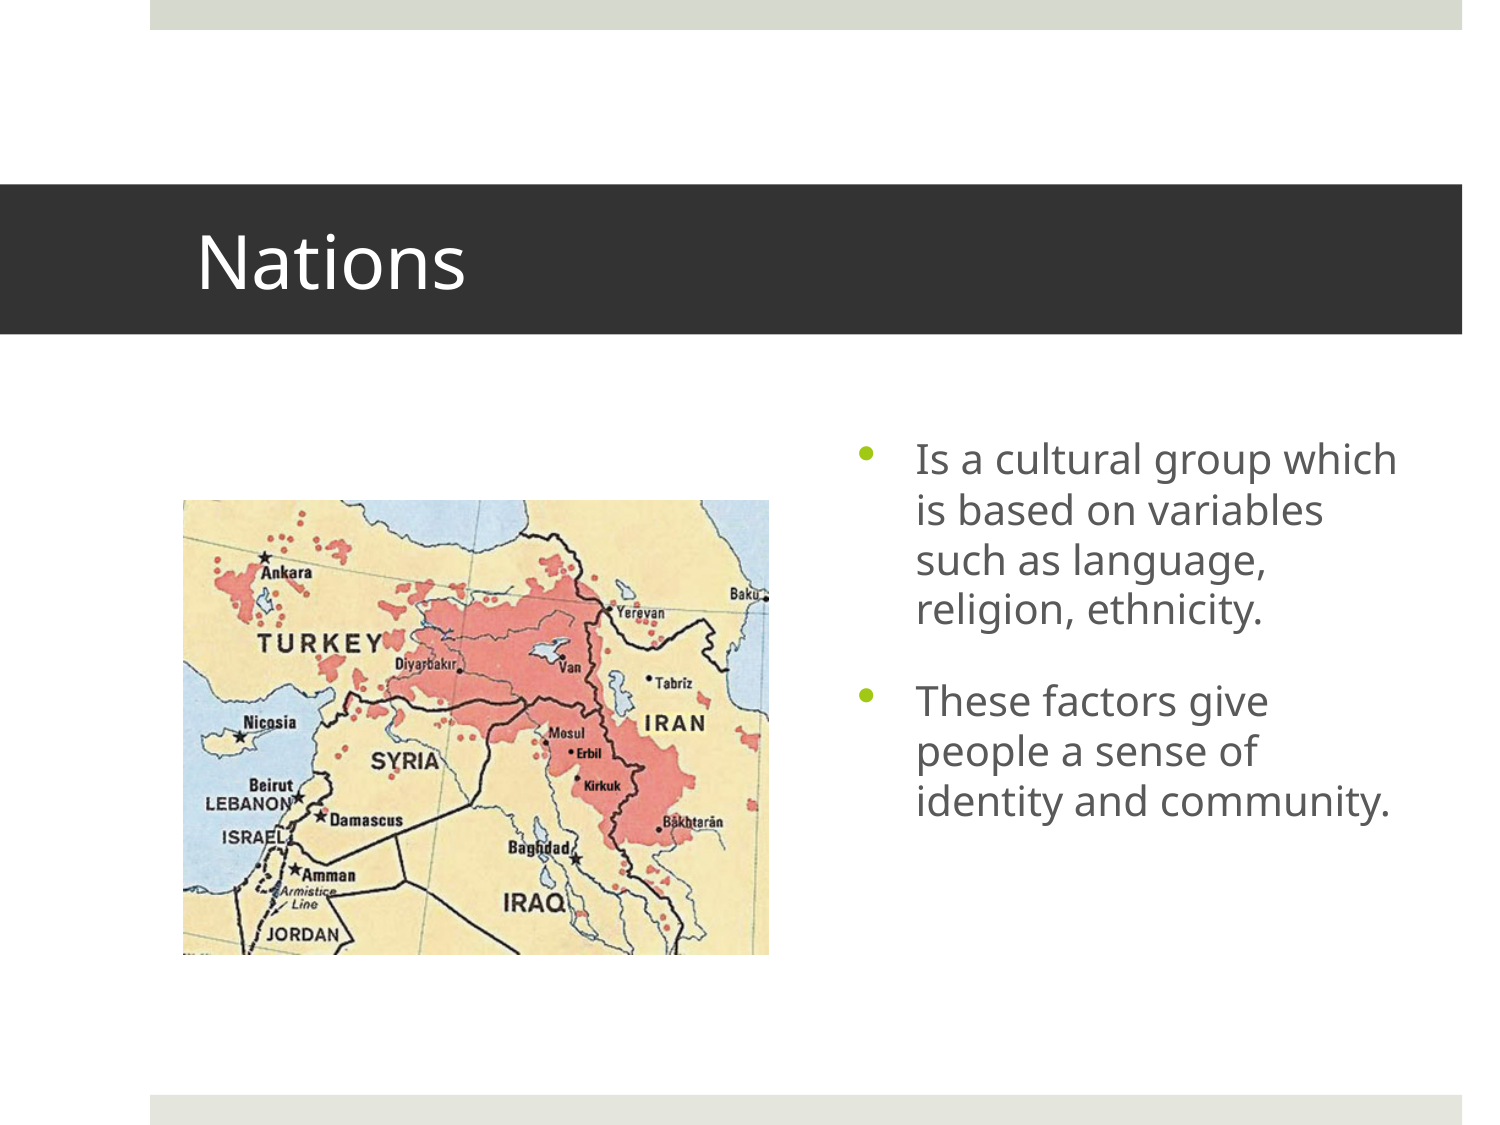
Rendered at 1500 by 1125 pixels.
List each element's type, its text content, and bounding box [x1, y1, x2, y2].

list Is a cultural group which is based on variables such as language, religion, ethnicity. These factors give people a sense of identity and community. [844, 425, 1430, 1030]
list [182, 425, 769, 1031]
title Nations [0, 184, 1463, 335]
